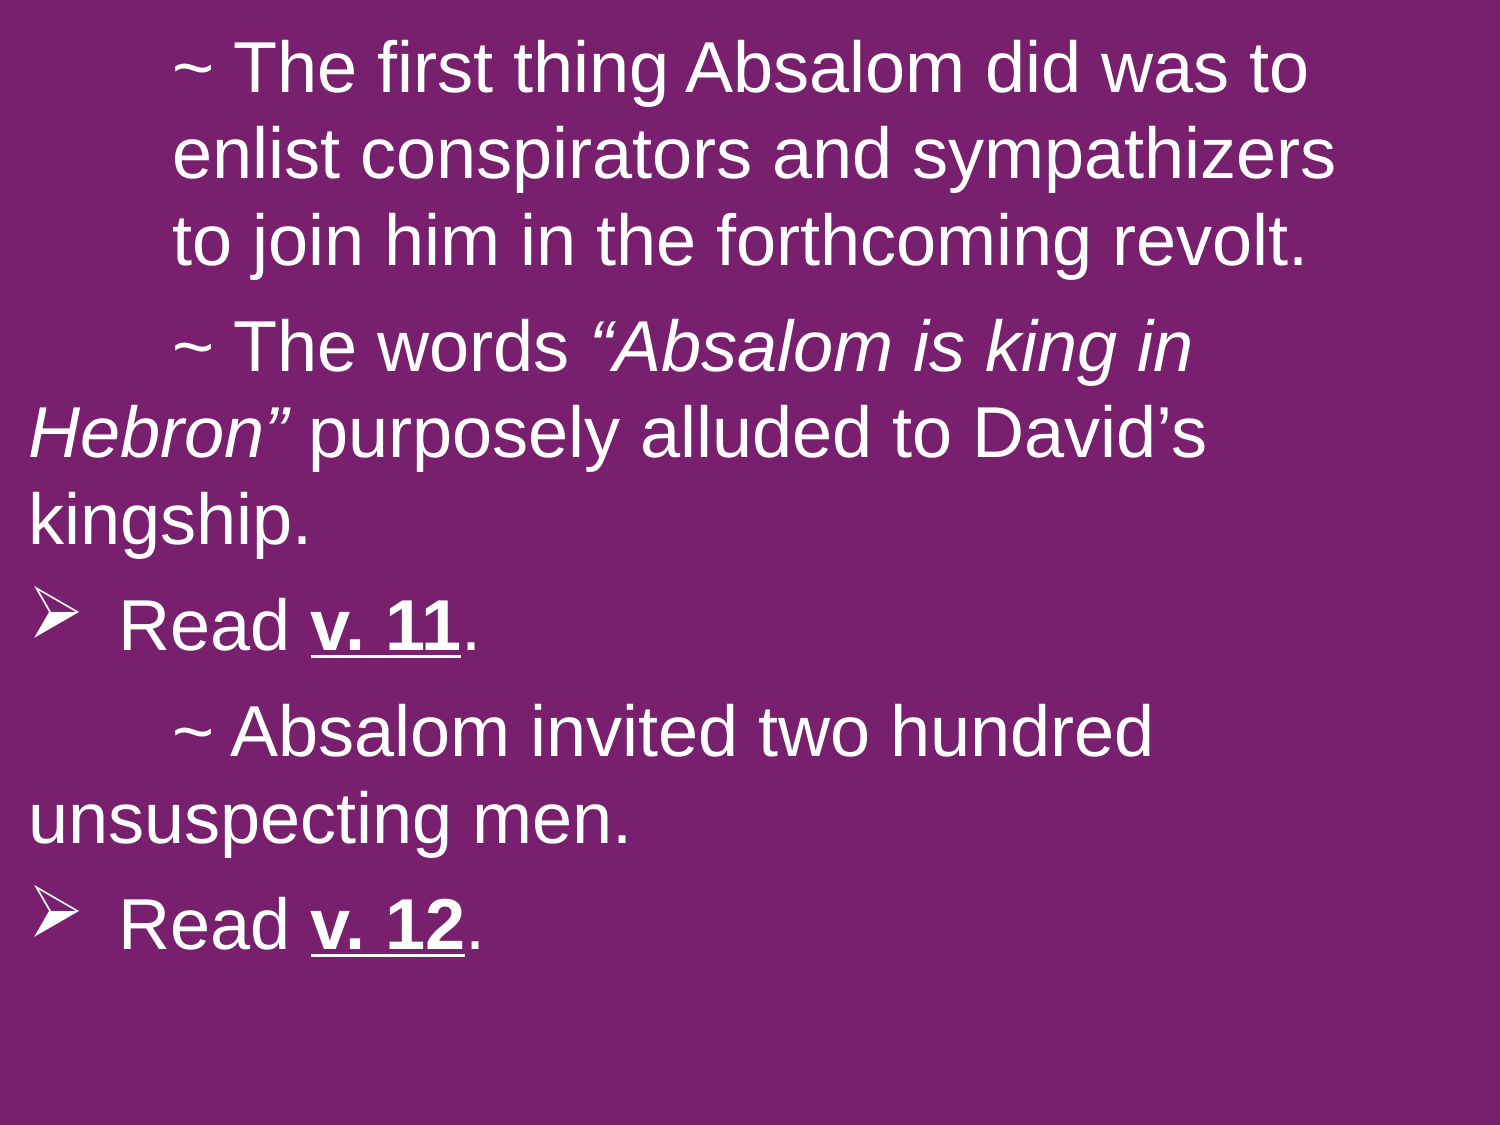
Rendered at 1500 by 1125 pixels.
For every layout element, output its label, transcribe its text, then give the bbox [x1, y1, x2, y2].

subtitle ~ The first thing Absalom did was to enlist conspirators and sympathizers to join him in the forthcoming revolt. ~ The words “Absalom is king in Hebron” purposely alluded to David’s kingship. Read v. 11. ~ Absalom invited two hundred unsuspecting men. Read v. 12. [13, 13, 1487, 1110]
